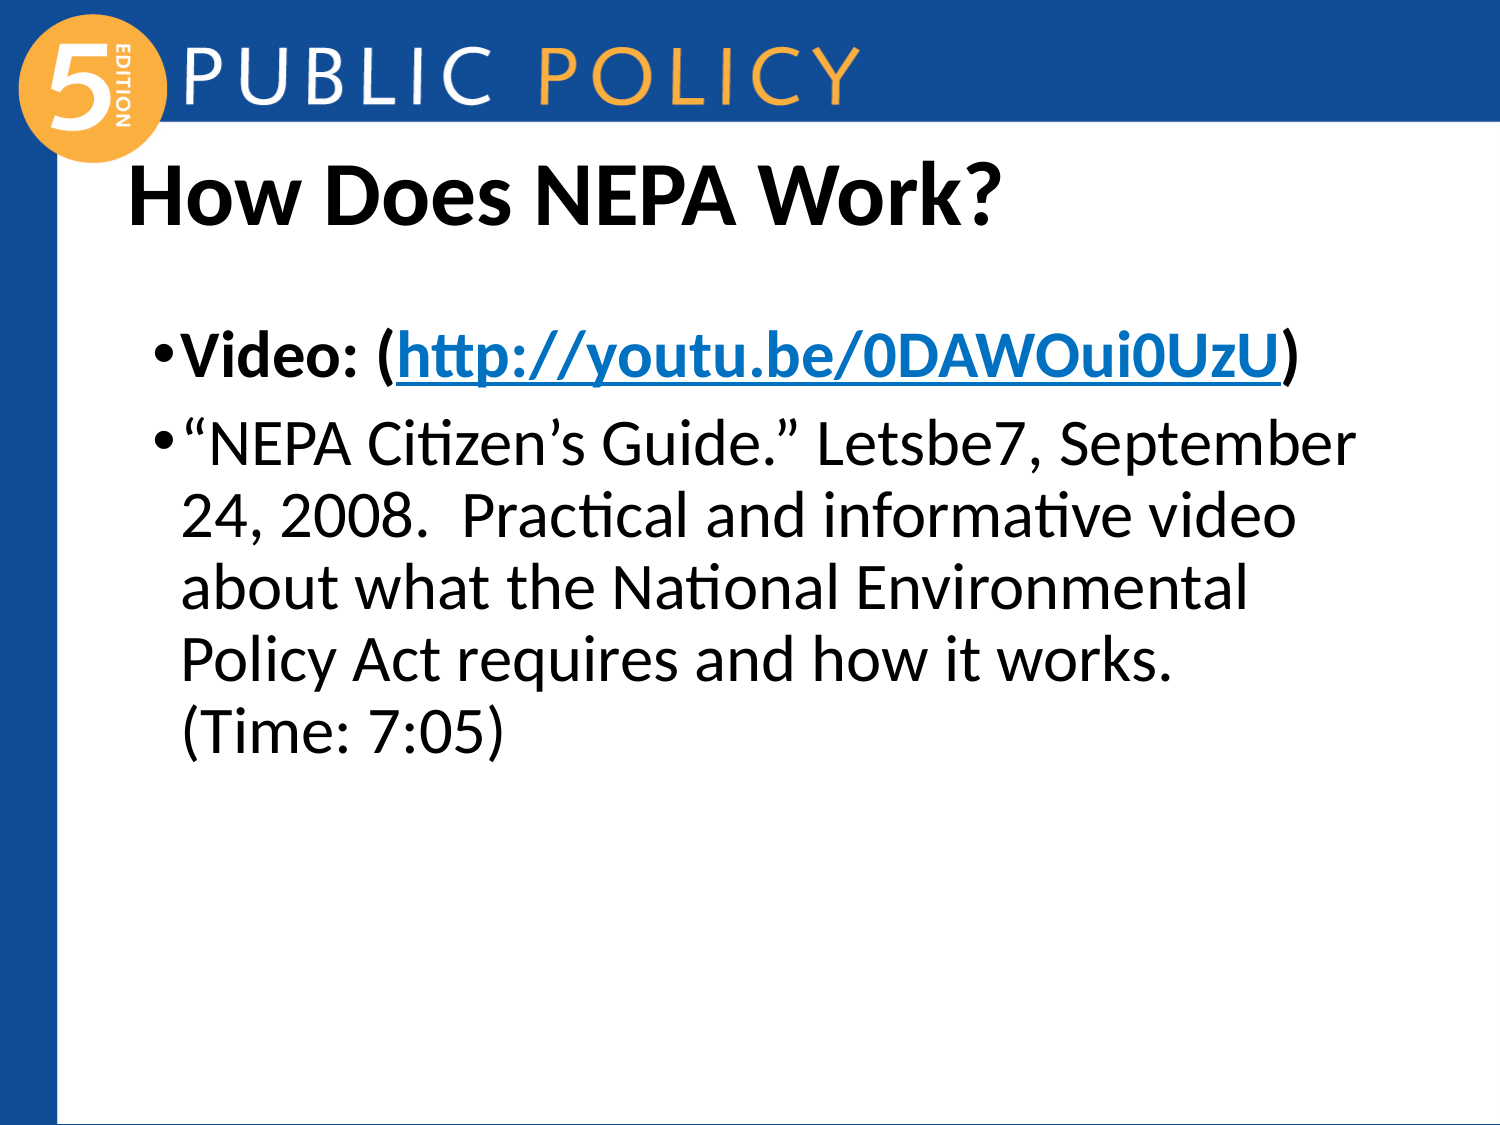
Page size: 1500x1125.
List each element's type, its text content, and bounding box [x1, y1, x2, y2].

title How Does NEPA Work? [112, 87, 1407, 305]
picture [0, 0, 1500, 1125]
list Video: (http://youtu.be/0DAWOui0UzU) “NEPA Citizen’s Guide.” Letsbe7, September 24, 2008. Practical and informative video about what the National Environmental Policy Act requires and how it works. (Time: 7:05) [137, 312, 1397, 1027]
